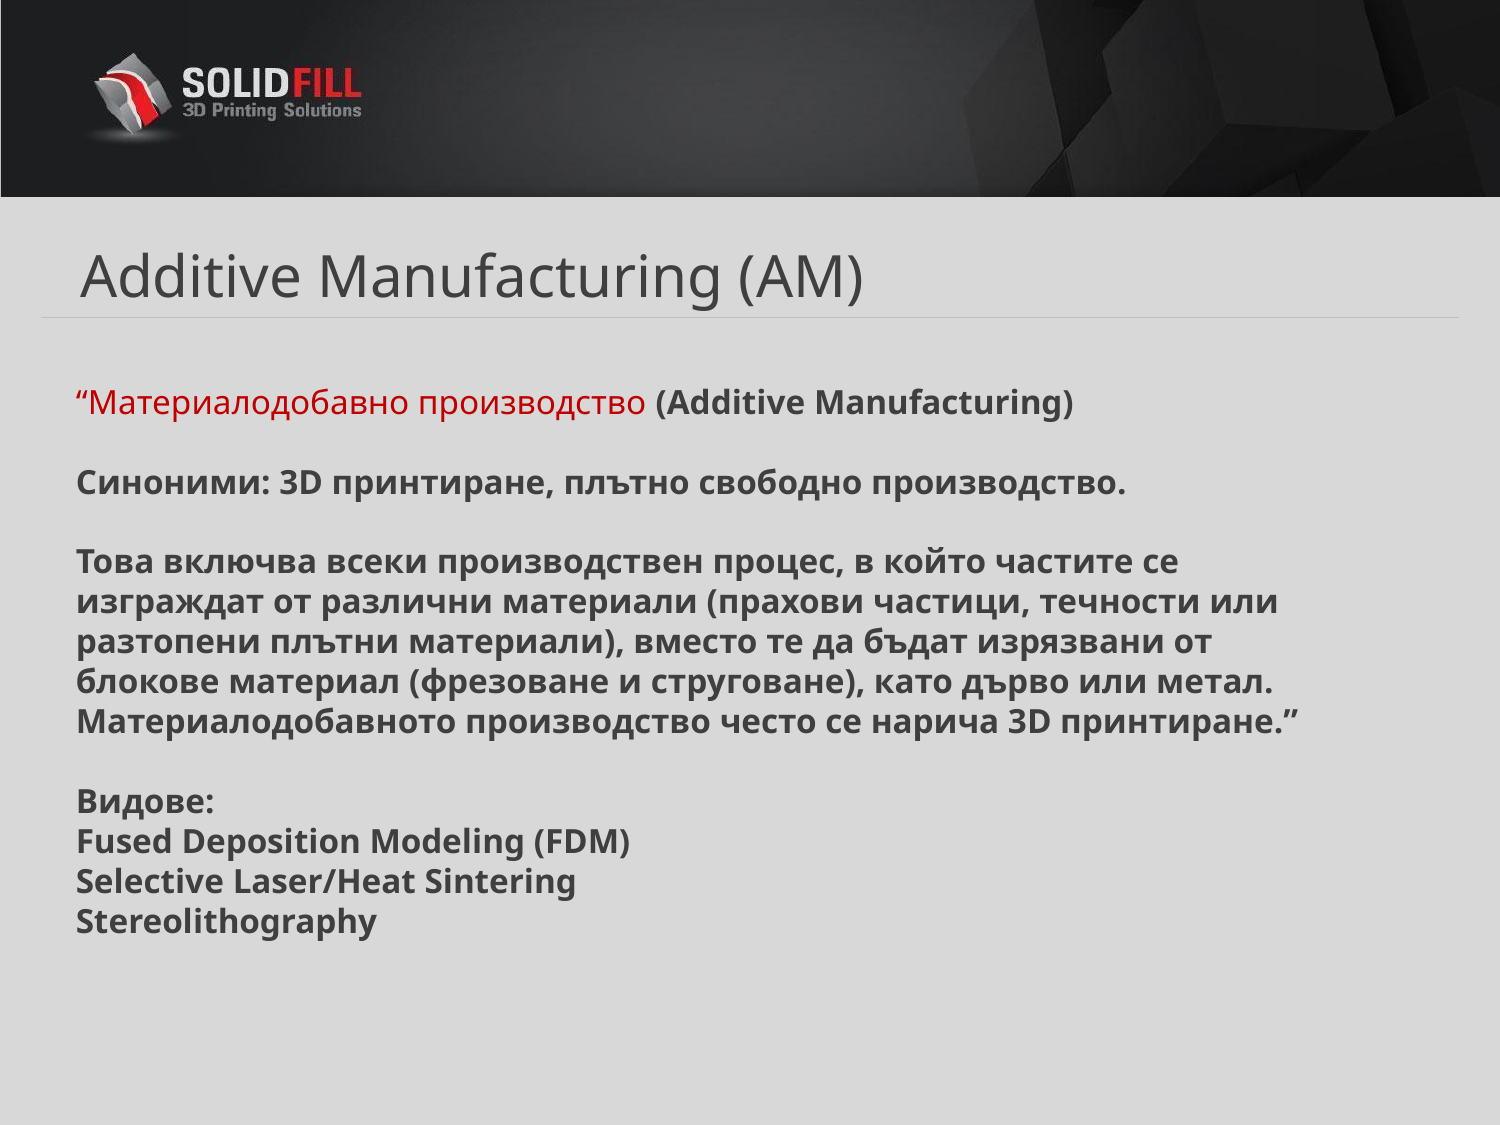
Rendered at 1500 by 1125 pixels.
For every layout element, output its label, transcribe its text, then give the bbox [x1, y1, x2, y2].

text_box [0, 0, 1500, 197]
text_box “Материалодобавно производство (Additive Manufacturing) Синоними: 3D принтиране, плътно свободно производство. Това включва всеки производствен процес, в който частите се изграждат от различни материали (прахови частици, течности или разтопени плътни материали), вместо те да бъдат изрязвани от блокове материал (фрезоване и струговане), като дърво или метал. Материалодобавното производство често се нарича 3D принтиране.” Видове: Fused Deposition Modeling (FDM) Selective Laser/Heat Sintering Stereolithography [60, 373, 1361, 1083]
text_box Additive Manufacturing (АМ) [64, 231, 1436, 316]
